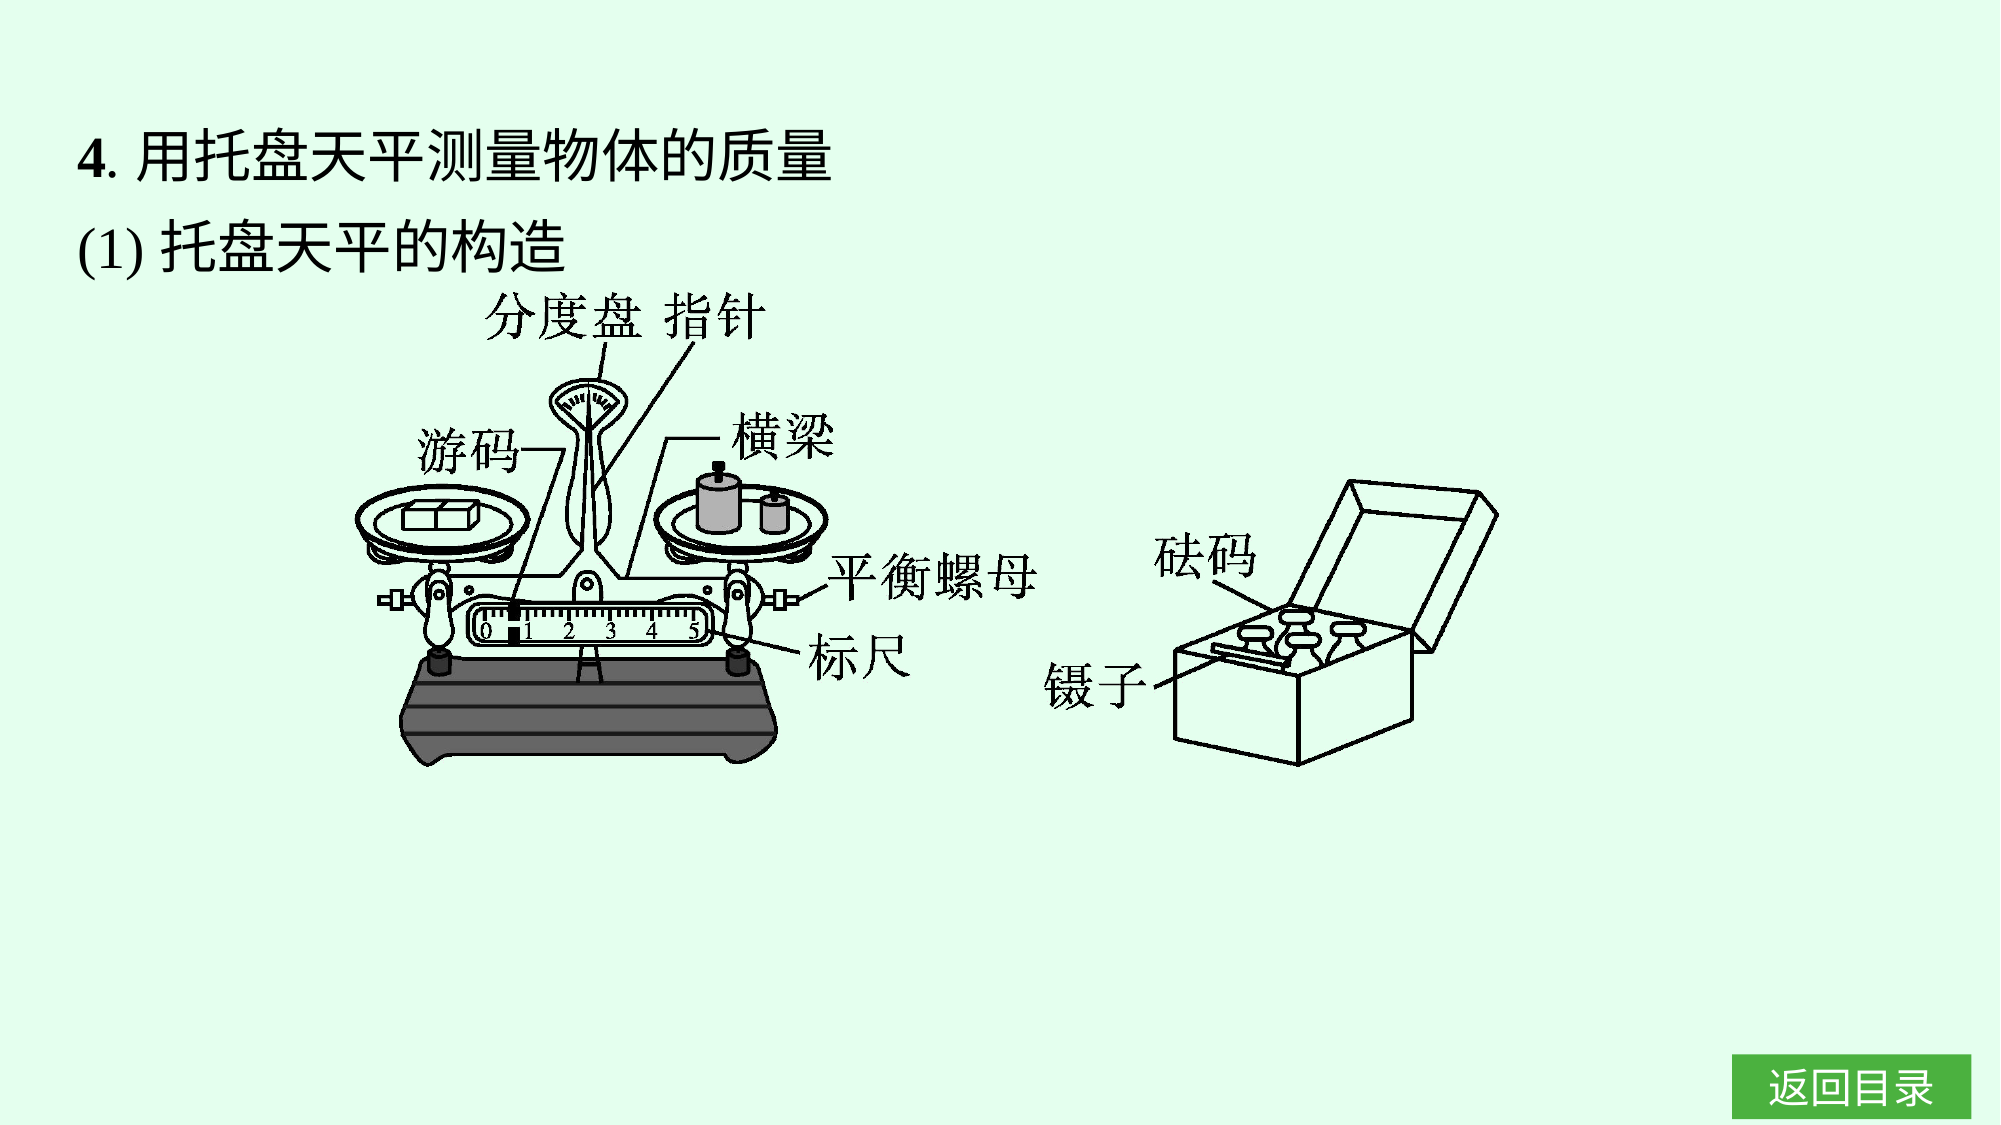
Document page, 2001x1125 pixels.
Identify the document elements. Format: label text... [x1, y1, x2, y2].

picture [352, 286, 1500, 768]
text_box 4.用托盘天平测量物体的质量 (1)托盘天平的构造 [62, 90, 1938, 288]
